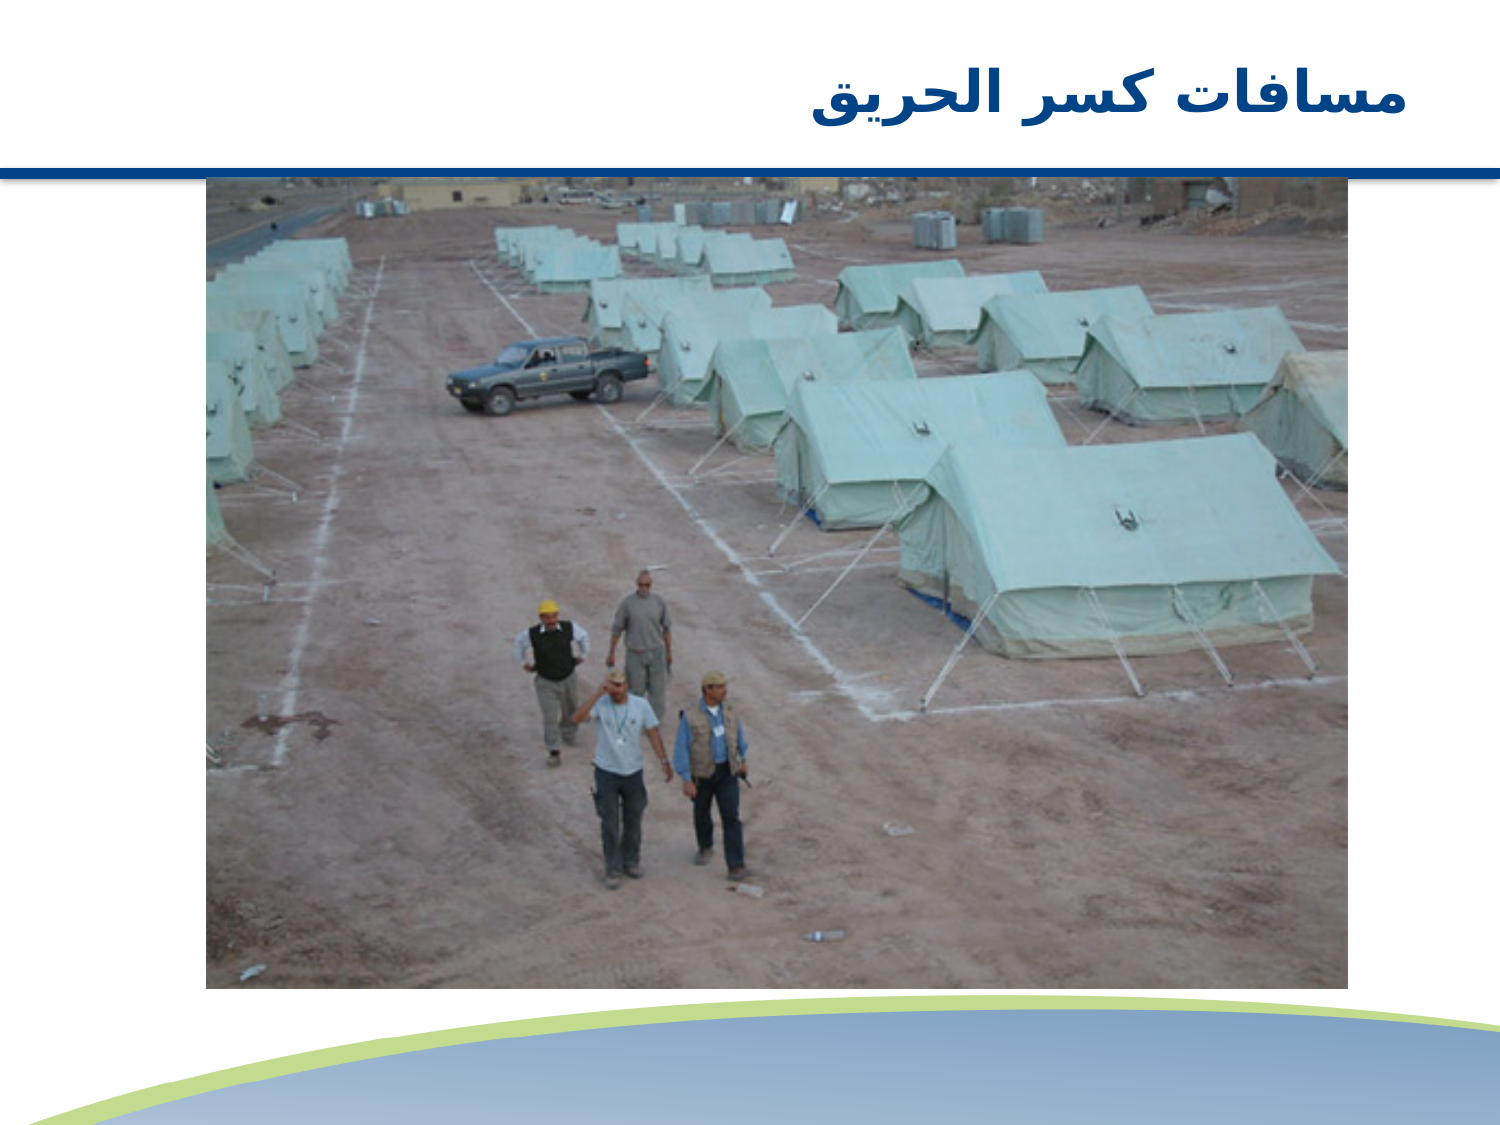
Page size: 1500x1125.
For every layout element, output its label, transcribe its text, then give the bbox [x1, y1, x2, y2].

title مسافات كسر الحريق [75, 0, 1425, 178]
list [206, 177, 1348, 989]
picture [0, 993, 1500, 1125]
